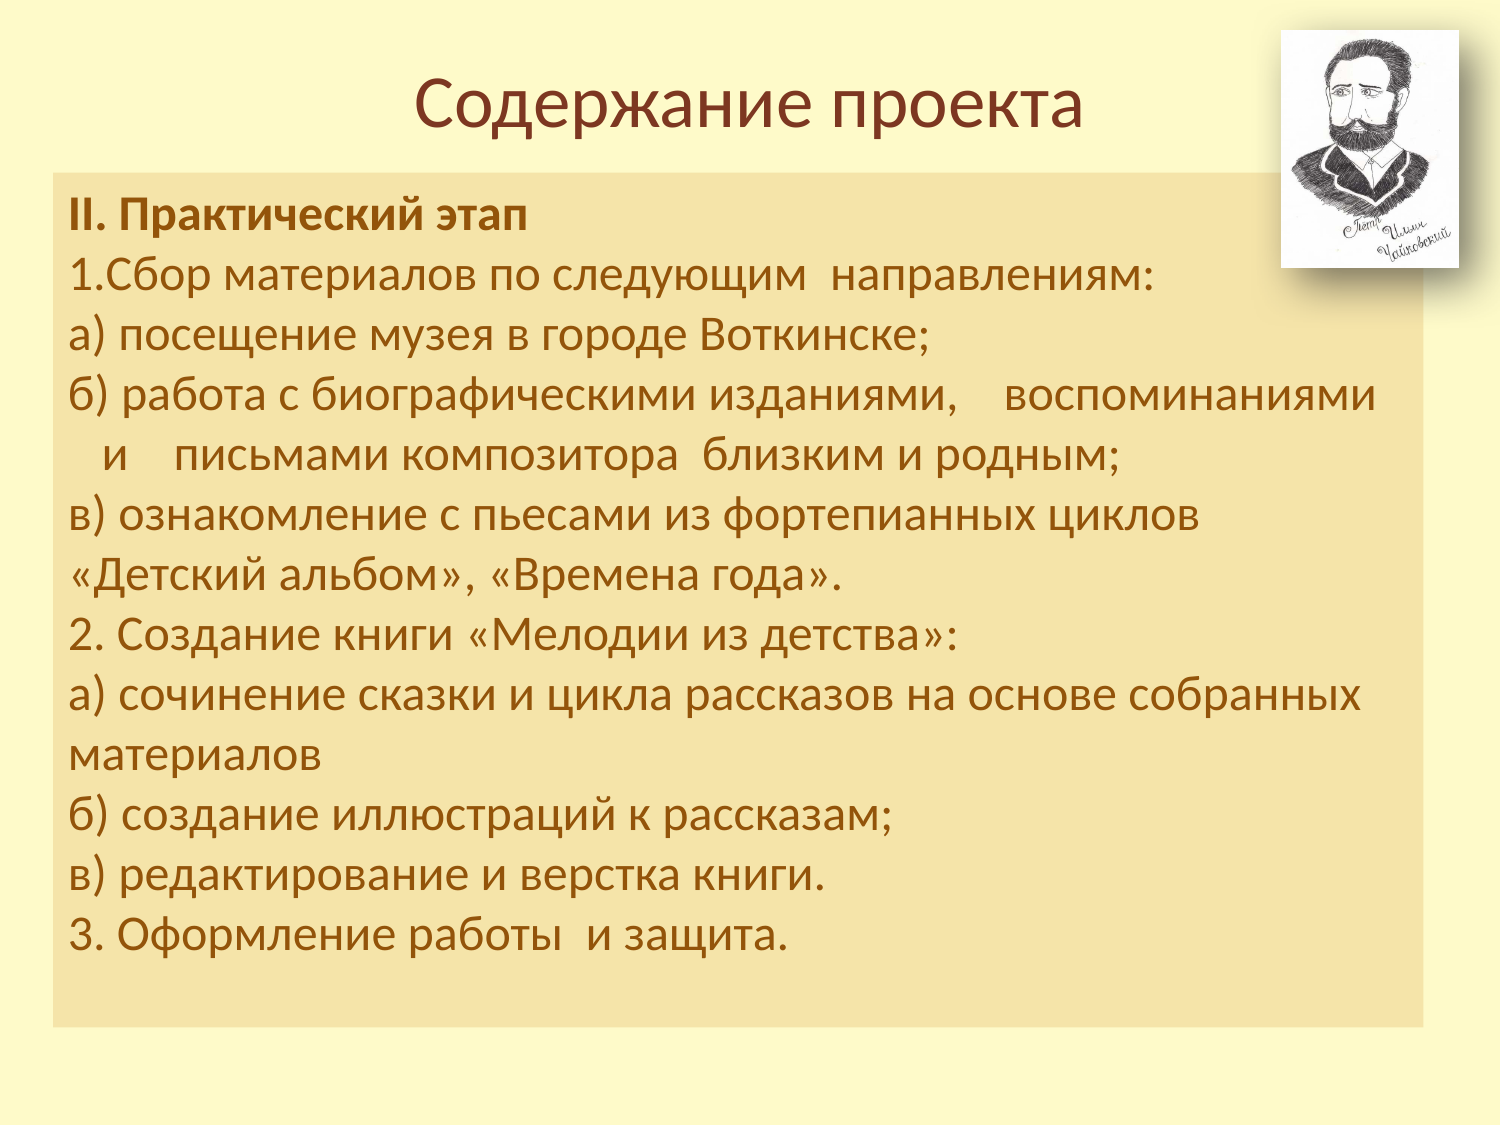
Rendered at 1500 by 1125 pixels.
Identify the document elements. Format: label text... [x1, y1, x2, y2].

title Содержание проекта [75, 45, 1270, 149]
text_box II. Практический этап 1.Сбор материалов по следующим направлениям: а) посещение музея в городе Воткинске; б) работа с биографическими изданиями, воспоминаниями и письмами композитора близким и родным; в) ознакомление с пьесами из фортепианных циклов «Детский альбом», «Времена года». 2. Создание книги «Мелодии из детства»: а) сочинение сказки и цикла рассказов на основе собранных материалов б) создание иллюстраций к рассказам; в) редактирование и верстка книги. 3. Оформление работы и защита. [53, 172, 1424, 1028]
picture [1281, 30, 1459, 268]
